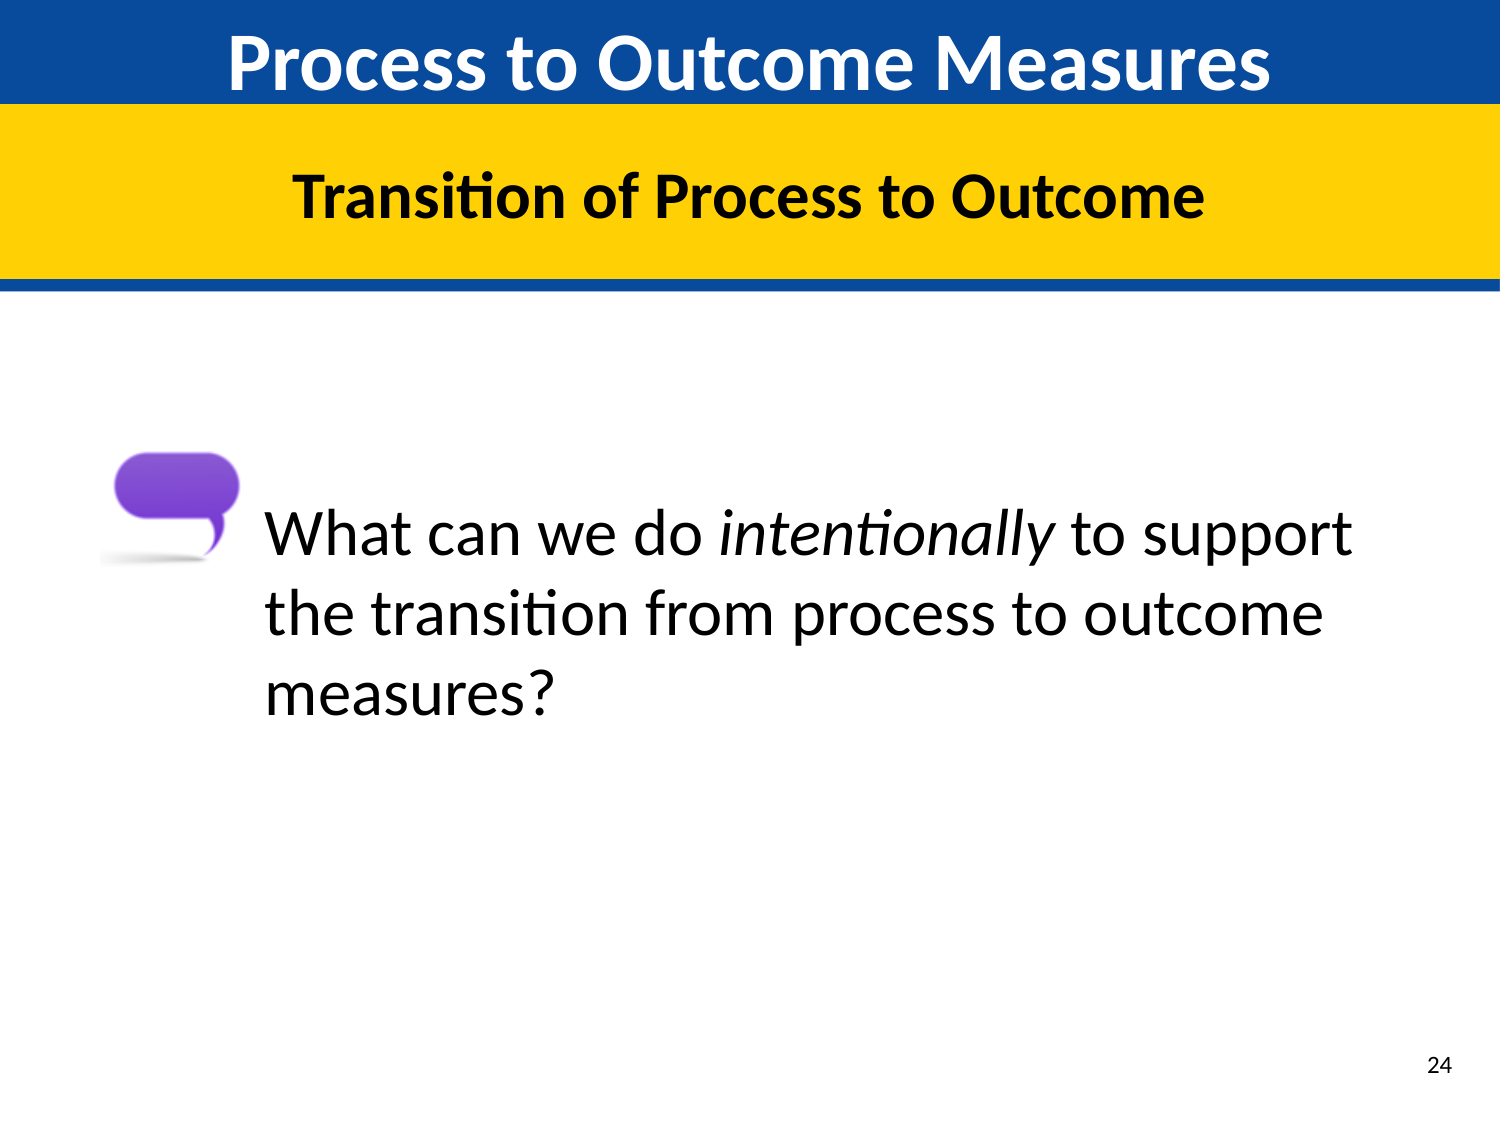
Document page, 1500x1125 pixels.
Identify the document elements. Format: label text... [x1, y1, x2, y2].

title Process to Outcome Measures [0, 0, 1500, 104]
picture [100, 422, 253, 567]
text_box Transition of Process to Outcome [0, 117, 1500, 279]
list What can we do intentionally to support the transition from process to outcome measures? [249, 481, 1425, 740]
